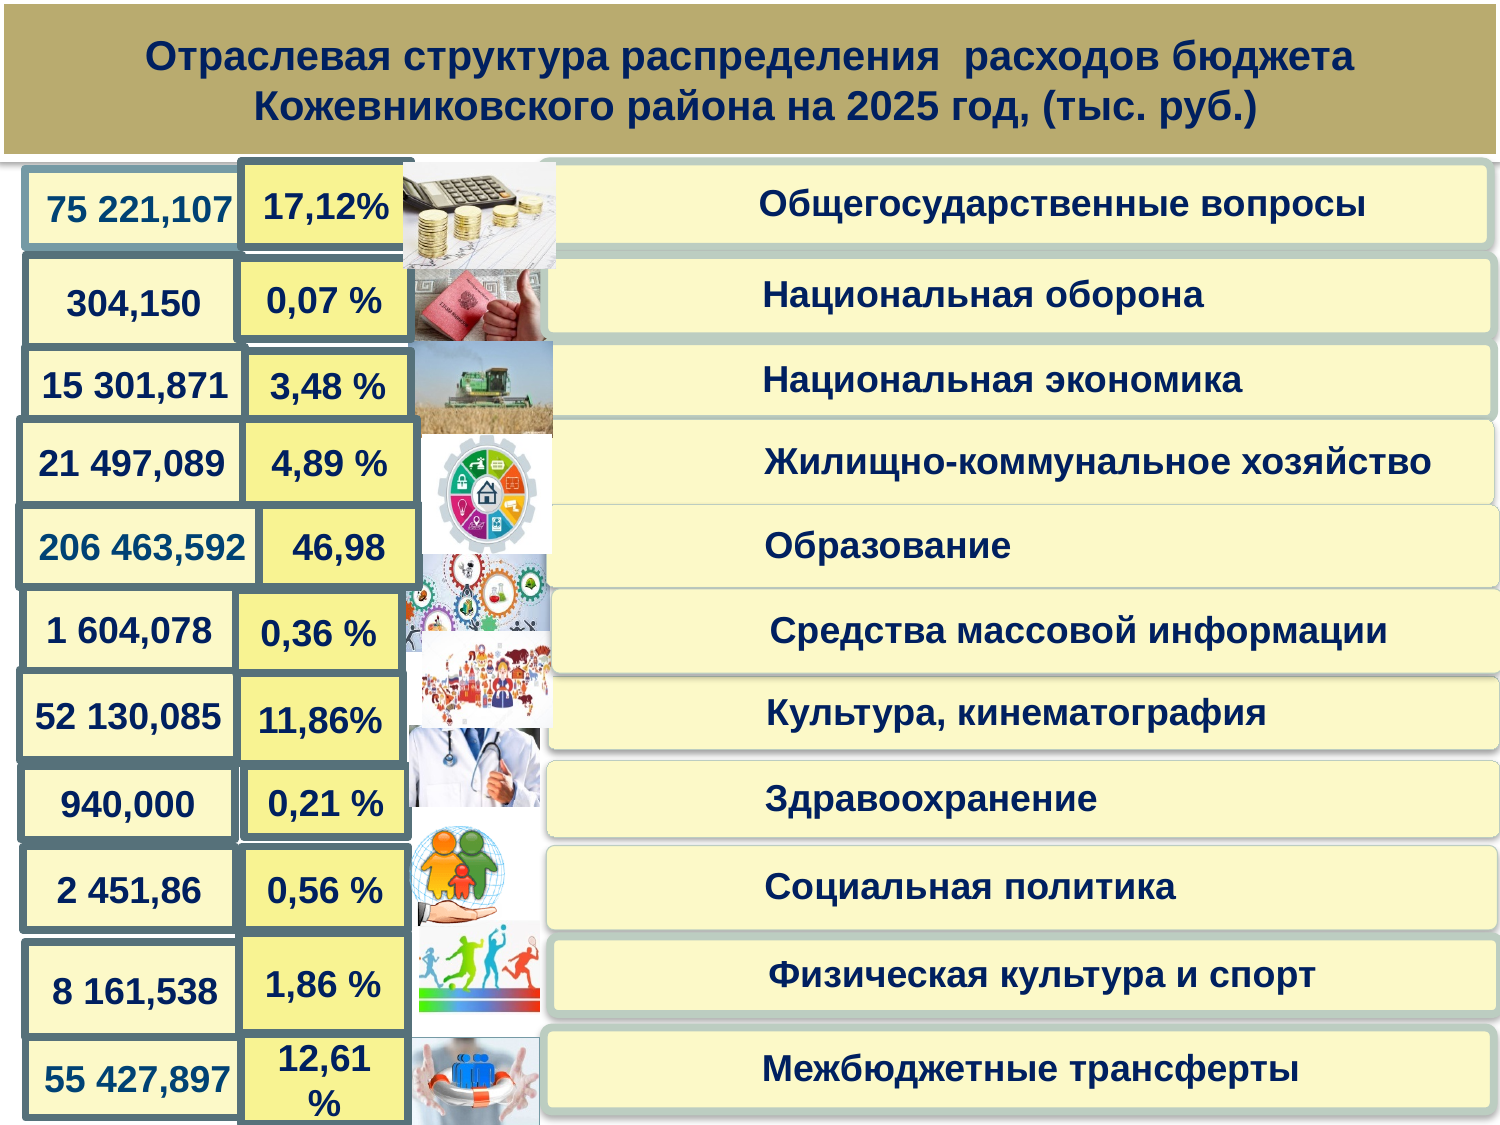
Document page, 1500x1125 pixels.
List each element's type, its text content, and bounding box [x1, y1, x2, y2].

text_box 0,07 % [233, 254, 408, 343]
text_box 15 301,871 [21, 343, 249, 415]
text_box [540, 161, 1500, 1112]
text_box 304,150 [22, 251, 246, 343]
text_box 0,36 % [232, 586, 406, 677]
picture [391, 162, 556, 807]
text_box 206 463,592 [15, 501, 255, 591]
text_box 55 427,897 [22, 1033, 237, 1121]
picture [407, 1037, 540, 1125]
text_box 8 161,538 [21, 938, 235, 1040]
text_box 2 451,86 [19, 843, 239, 934]
text_box 1,86 % [235, 929, 412, 1037]
text_box 0,56 % [238, 843, 359, 929]
text_box 12,61 % [237, 1030, 412, 1125]
text_box 17,12% [237, 157, 415, 251]
text_box 11,86% [233, 670, 407, 767]
text_box 4,89 % [239, 415, 416, 509]
text_box 3,48 % [241, 347, 403, 423]
text_box 0,21 % [240, 762, 408, 841]
text_box 1 604,078 [19, 583, 239, 674]
text_box 940,000 [17, 762, 239, 843]
text_box 75 221,107 [21, 165, 238, 251]
title Отраслевая структура распределения расходов бюджета Кожевниковского района на 2025 год, (тыс. руб.) [0, 0, 1500, 162]
text_box 52 130,085 [16, 666, 233, 763]
picture [364, 817, 544, 1015]
text_box 46,98 [255, 501, 416, 586]
text_box 21 497,089 [16, 415, 240, 501]
